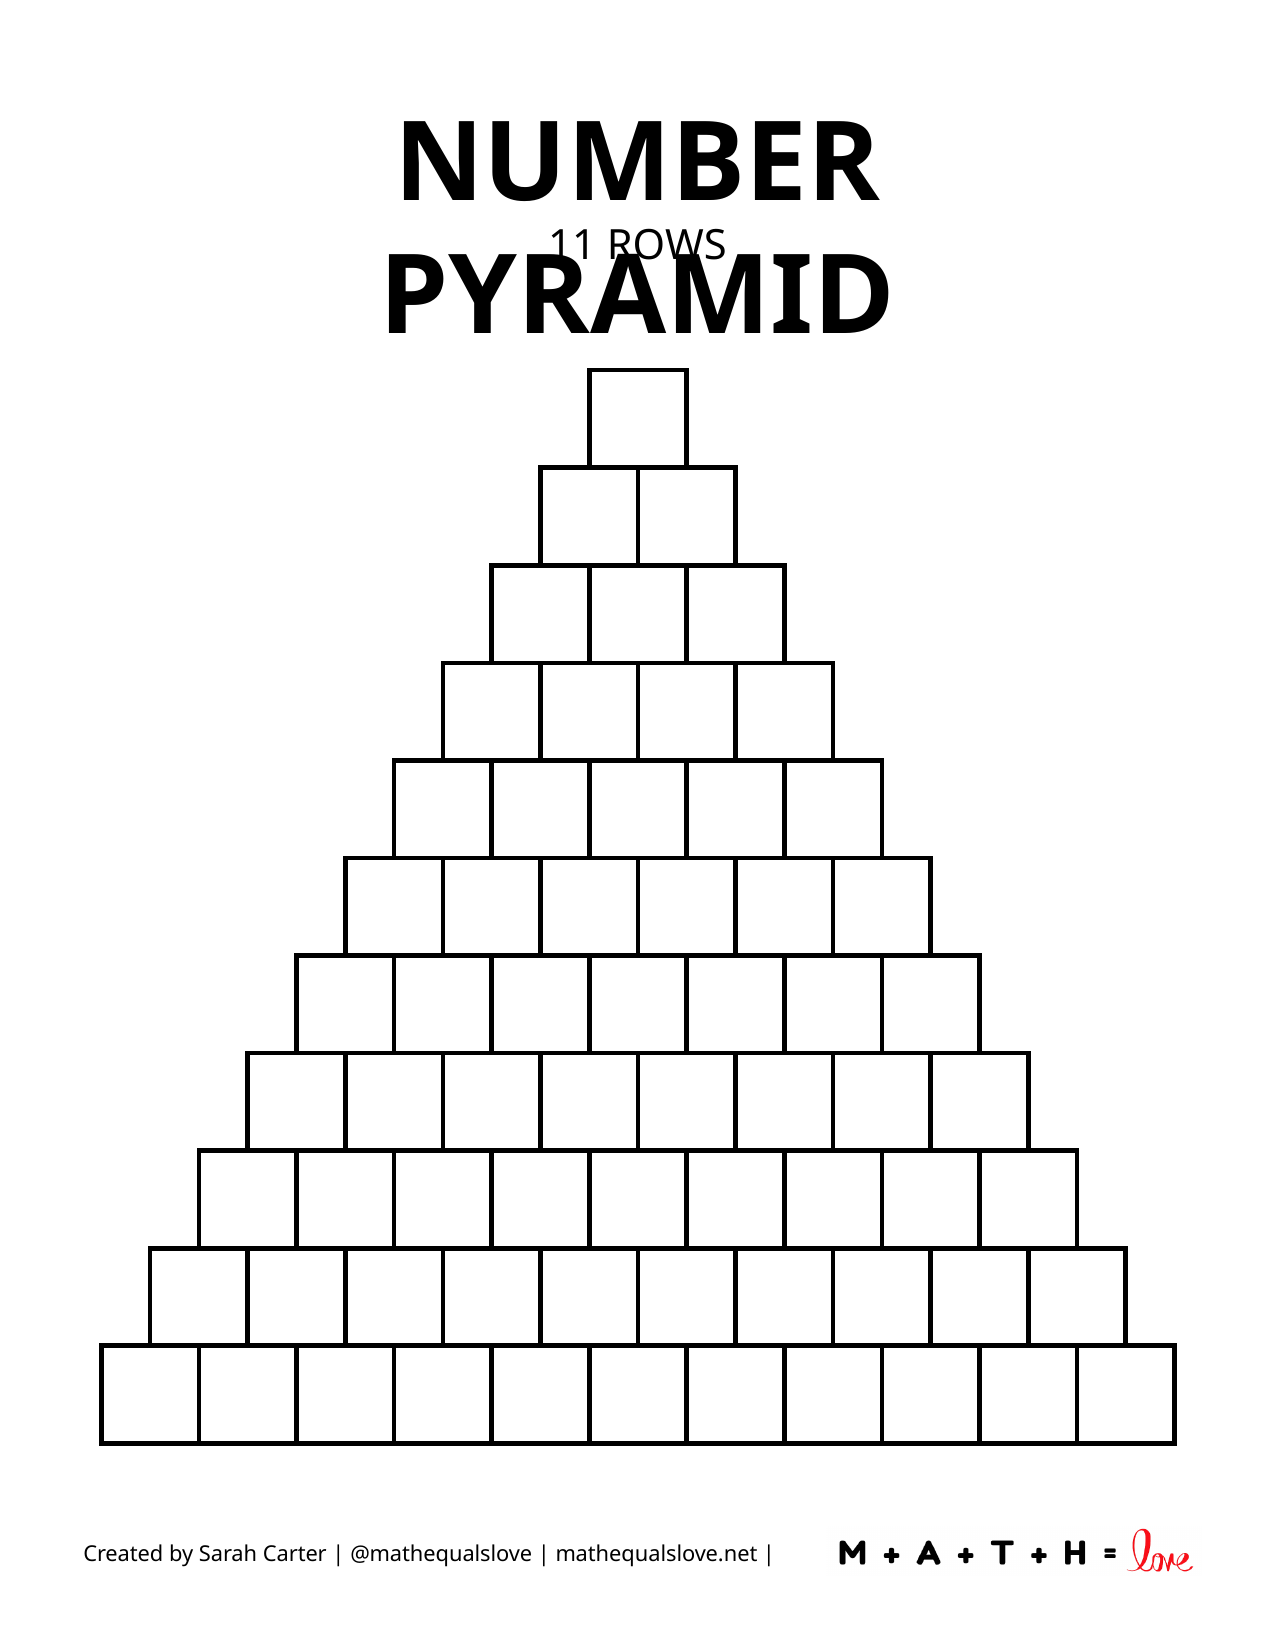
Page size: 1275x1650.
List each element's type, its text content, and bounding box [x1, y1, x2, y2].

text_box 11 ROWS [142, 210, 1133, 276]
picture [826, 1525, 1203, 1577]
text_box NUMBER PYRAMID [142, 276, 1133, 363]
text_box Created by Sarah Carter | @mathequalslove | mathequalslove.net | [68, 1532, 826, 1574]
text_box NUMBER PYRAMID [142, 83, 1133, 210]
